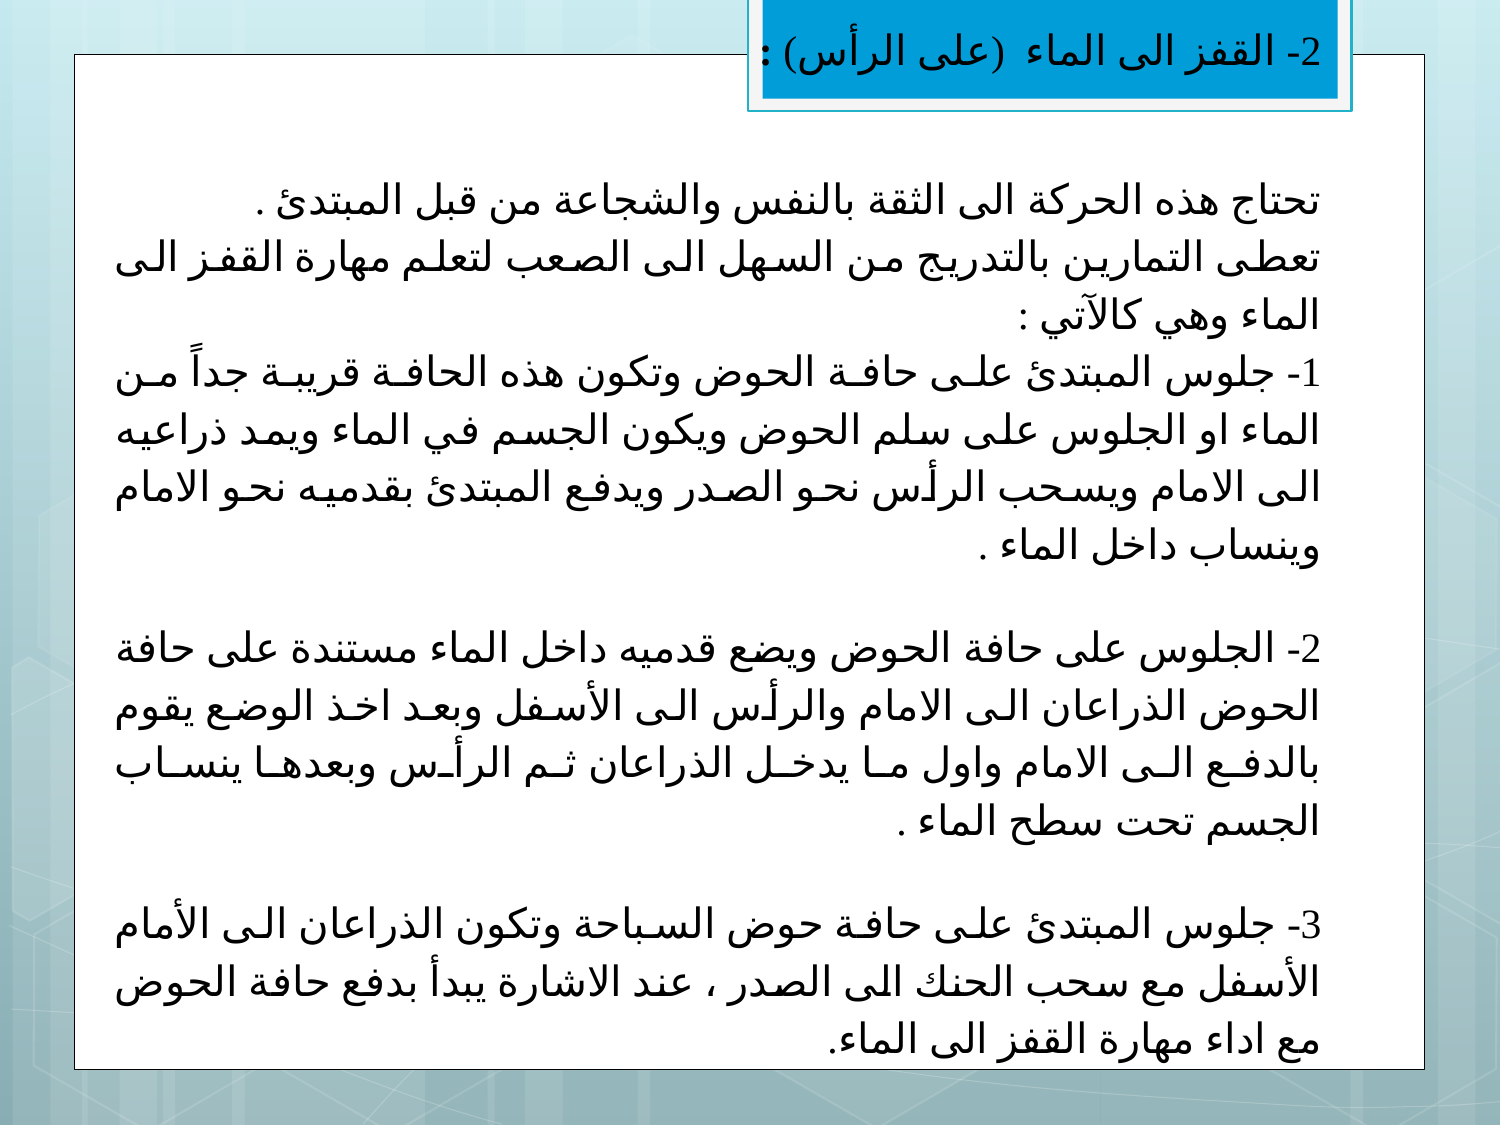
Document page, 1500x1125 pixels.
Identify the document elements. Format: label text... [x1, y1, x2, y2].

text_box 2- القفز الى الماء (على الرأس) : تحتاج هذه الحركة الى الثقة بالنفس والشجاعة من قبل المبتدئ . تعطى التمارين بالتدريج من السهل الى الصعب لتعلم مهارة القفز الى الماء وهي كالآتي : 1- جلوس المبتدئ على حافة الحوض وتكون هذه الحافة قريبة جداً من الماء او الجلوس على سلم الحوض ويكون الجسم في الماء ويمد ذراعيه الى الامام ويسحب الرأس نحو الصدر ويدفع المبتدئ بقدميه نحو الامام وينساب داخل الماء . 2- الجلوس على حافة الحوض ويضع قدميه داخل الماء مستندة على حافة الحوض الذراعان الى الامام والرأس الى الأسفل وبعد اخذ الوضع يقوم بالدفع الى الامام واول ما يدخل الذراعان ثم الرأس وبعدها ينساب الجسم تحت سطح الماء . 3- جلوس المبتدئ على حافة حوض السباحة وتكون الذراعان الى الأمام الأسفل مع سحب الحنك الى الصدر ، عند الاشارة يبدأ بدفع حافة الحوض مع اداء مهارة القفز الى الماء. [100, 8, 1412, 1070]
